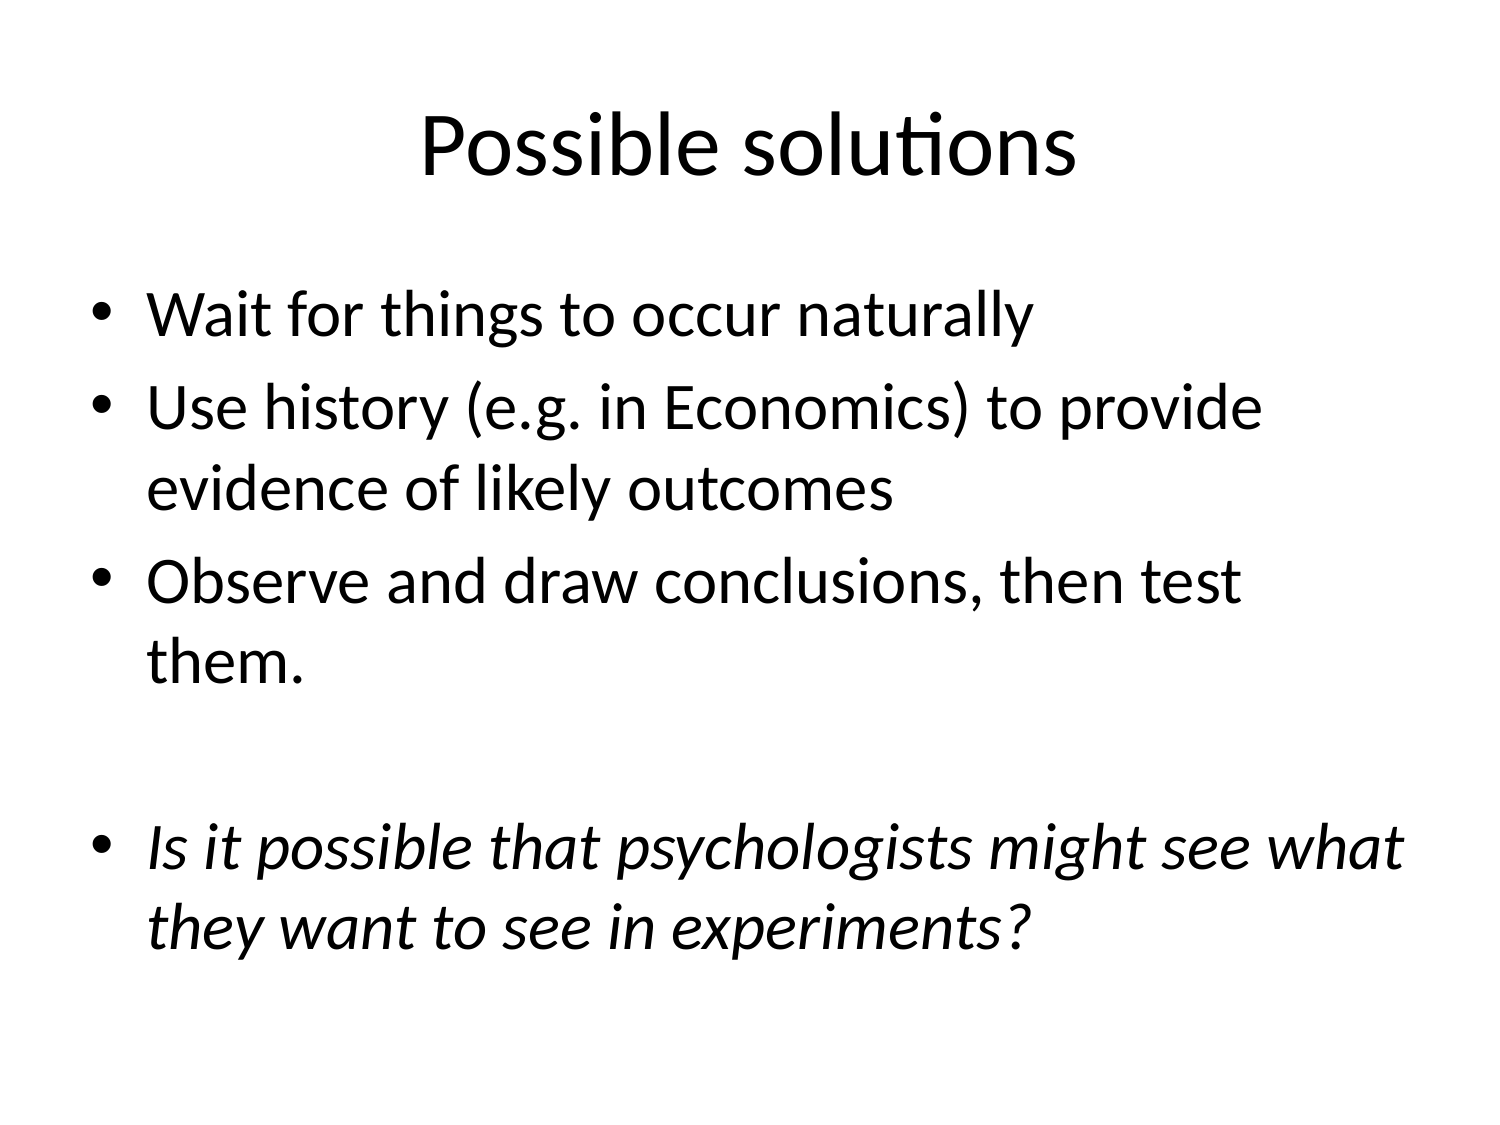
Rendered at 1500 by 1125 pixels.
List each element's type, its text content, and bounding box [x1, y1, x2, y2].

list Wait for things to occur naturally Use history (e.g. in Economics) to provide evidence of likely outcomes Observe and draw conclusions, then test them. Is it possible that psychologists might see what they want to see in experiments? [75, 262, 1425, 1005]
title Possible solutions [75, 45, 1425, 233]
